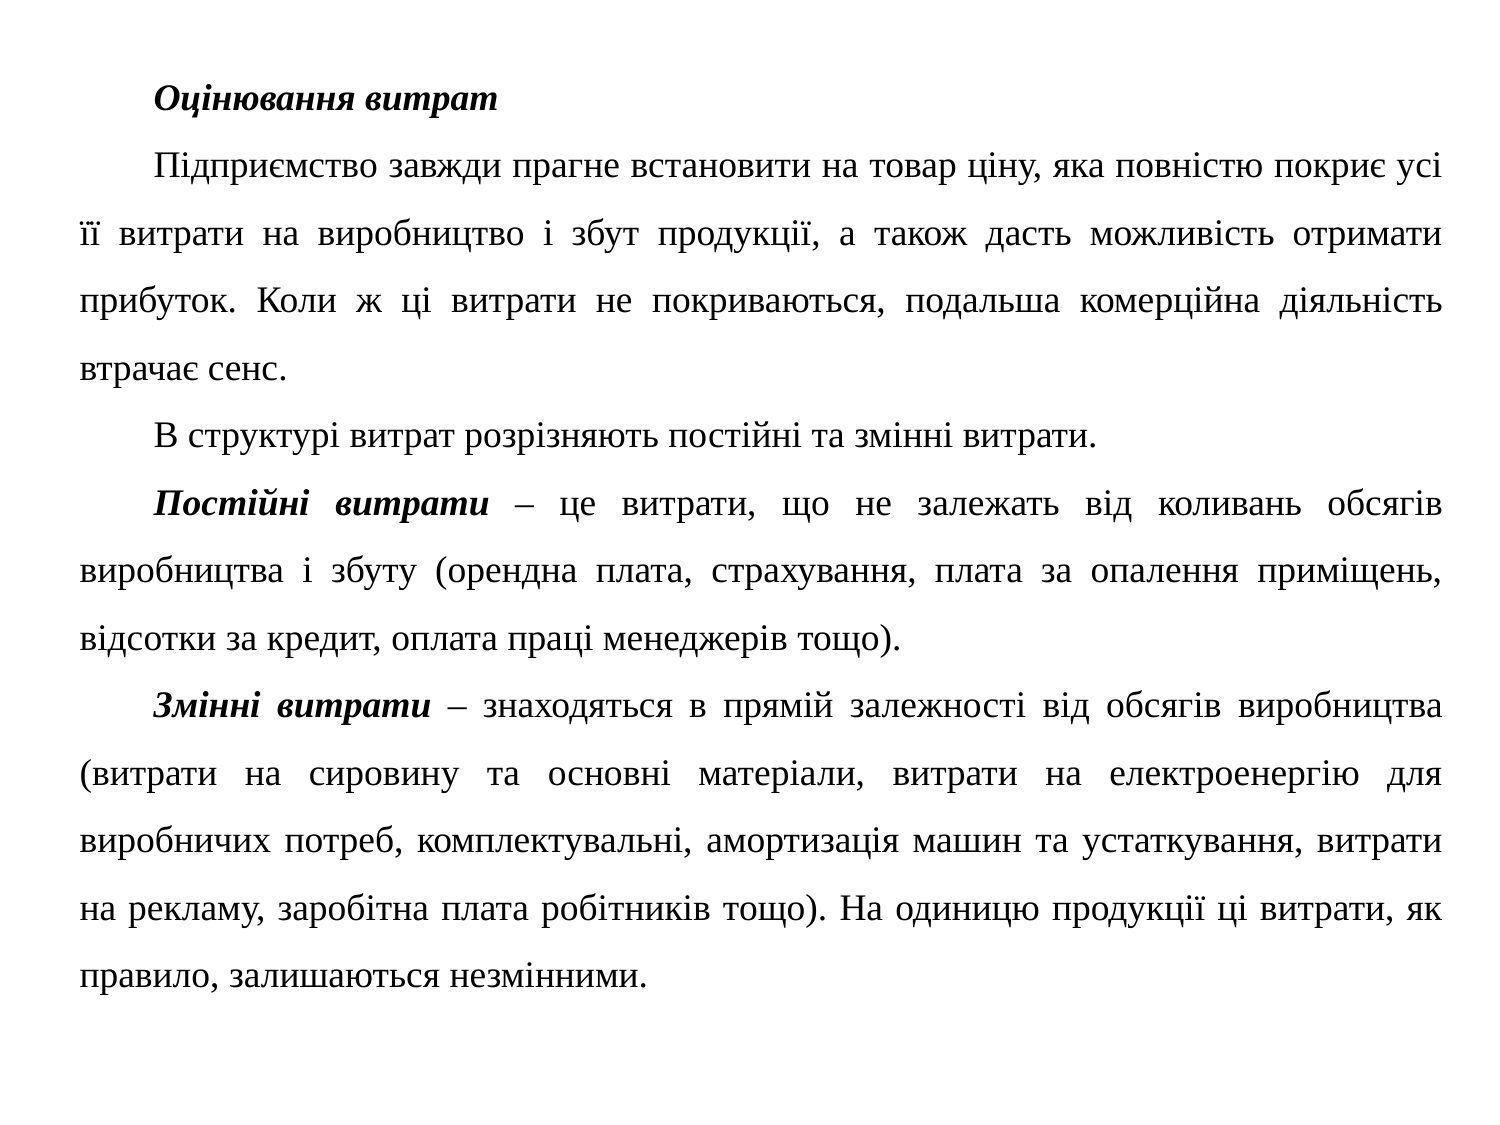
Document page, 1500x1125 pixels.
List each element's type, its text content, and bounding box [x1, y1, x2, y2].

text_box Оцінювання витрат Підприємство завжди прагне встановити на товар ціну, яка повністю покриє усі її витрати на виробництво і збут продукції, а також дасть можливість отримати прибуток. Коли ж ці витрати не покриваються, подальша комерційна діяльність втрачає сенс. В структурі витрат розрізняють постійні та змінні витрати. Постійні витрати – це витрати, що не залежать від коливань обсягів виробництва і збуту (орендна плата, страхування, плата за опалення приміщень, відсотки за кредит, оплата праці менеджерів тощо). Змінні витрати – знаходяться в прямій залежності від обсягів виробництва (витрати на сировину та основні матеріали, витрати на електроенергію для виробничих потреб, комплектувальні, амортизація машин та устаткування, витрати на рекламу, заробітна плата робітників тощо). На одиницю продукції ці витрати, як правило, залишаються незмінними. [64, 42, 1459, 1003]
